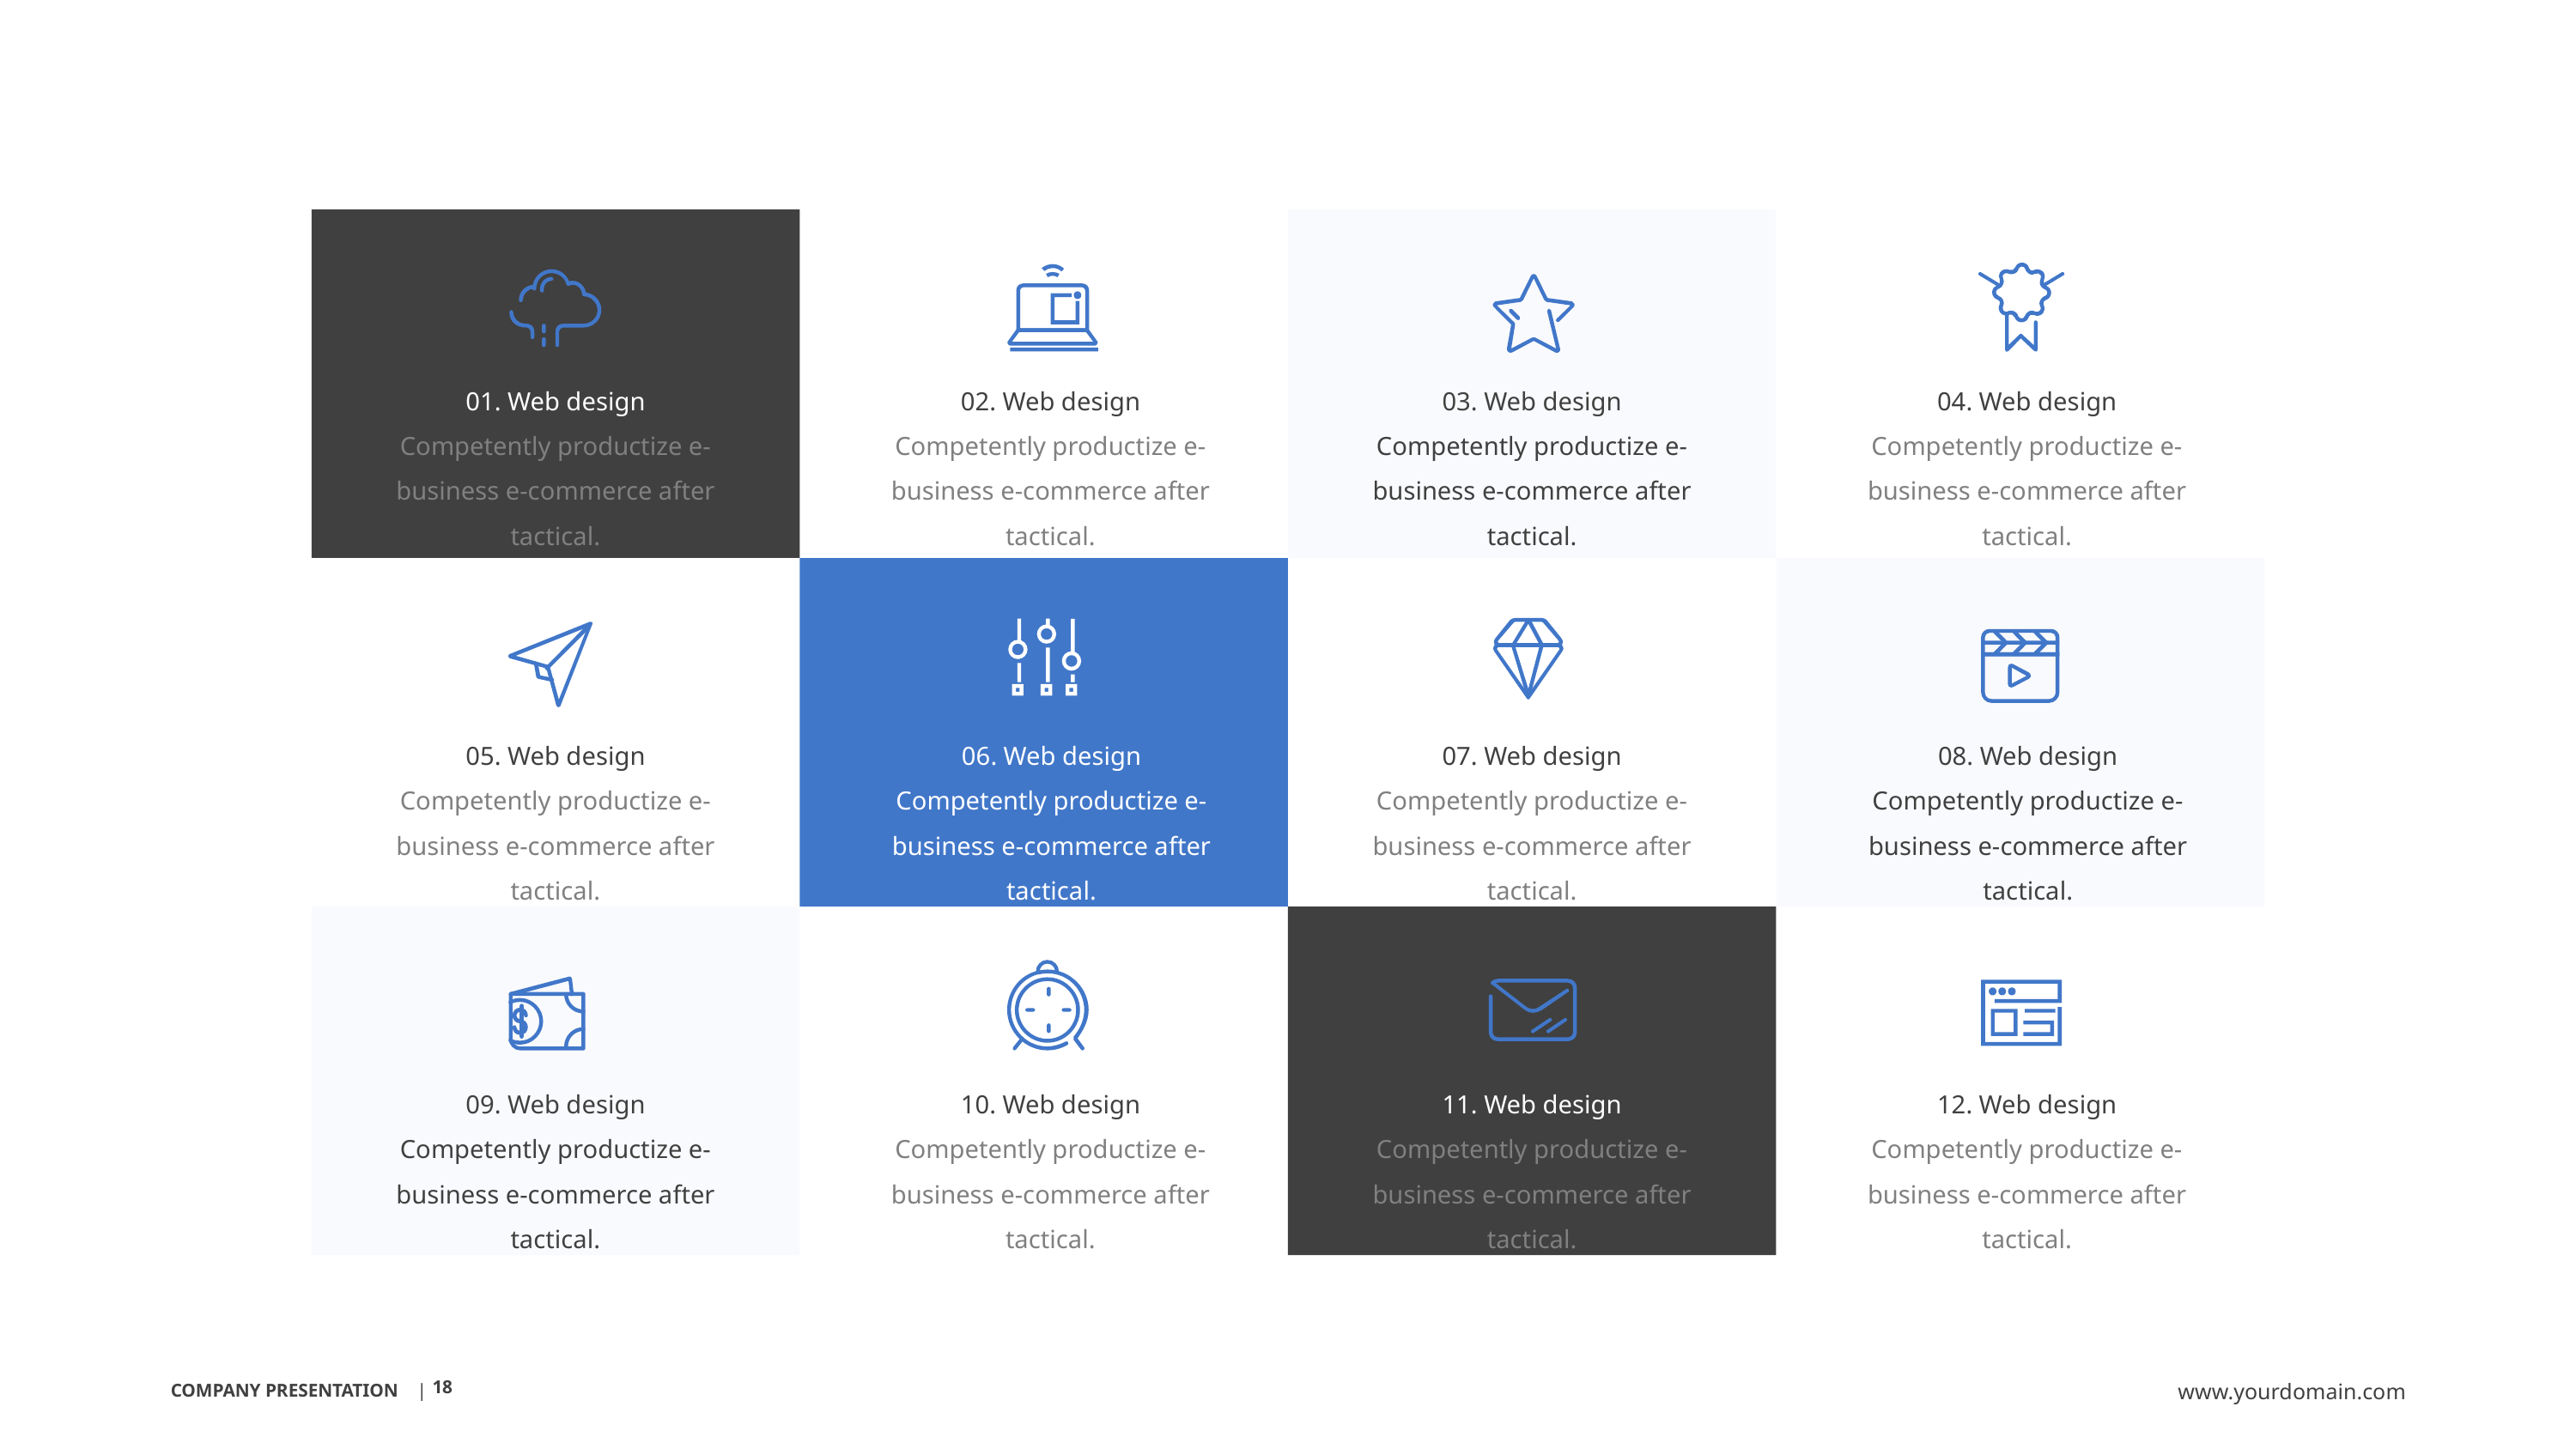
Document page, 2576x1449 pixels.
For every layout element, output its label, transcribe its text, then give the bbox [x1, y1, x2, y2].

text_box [1008, 618, 1081, 696]
text_box 09. Web design Competently productize e-business e-commerce after tactical. [337, 1067, 774, 1260]
text_box [1287, 209, 1777, 559]
text_box [311, 209, 800, 559]
text_box 04. Web design Competently productize e-business e-commerce after tactical. [1808, 364, 2245, 557]
text_box 07. Web design Competently productize e-business e-commerce after tactical. [1314, 718, 1751, 912]
text_box 02. Web design Competently productize e-business e-commerce after tactical. [832, 364, 1269, 557]
text_box 01. Web design Competently productize e-business e-commerce after tactical. [337, 364, 774, 557]
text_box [1006, 960, 1089, 1051]
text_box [1488, 979, 1577, 1041]
text_box [1775, 557, 2265, 907]
text_box 11. Web design Competently productize e-business e-commerce after tactical. [1314, 1067, 1751, 1260]
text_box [1492, 274, 1576, 354]
text_box 03. Web design Competently productize e-business e-commerce after tactical. [1314, 364, 1751, 557]
text_box 06. Web design Competently productize e-business e-commerce after tactical. [833, 718, 1270, 912]
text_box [507, 976, 586, 1051]
text_box [311, 906, 800, 1256]
text_box 12. Web design Competently productize e-business e-commerce after tactical. [1808, 1067, 2245, 1260]
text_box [1492, 617, 1564, 700]
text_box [1981, 979, 2063, 1046]
text_box 05. Web design Competently productize e-business e-commerce after tactical. [337, 718, 774, 912]
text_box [509, 269, 602, 348]
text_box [507, 621, 593, 707]
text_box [1006, 264, 1098, 352]
text_box [799, 557, 1289, 907]
text_box [1287, 906, 1777, 1256]
text_box 10. Web design Competently productize e-business e-commerce after tactical. [832, 1067, 1269, 1260]
text_box 08. Web design Competently productize e-business e-commerce after tactical. [1809, 718, 2246, 912]
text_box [1981, 628, 2060, 703]
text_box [1978, 262, 2065, 352]
